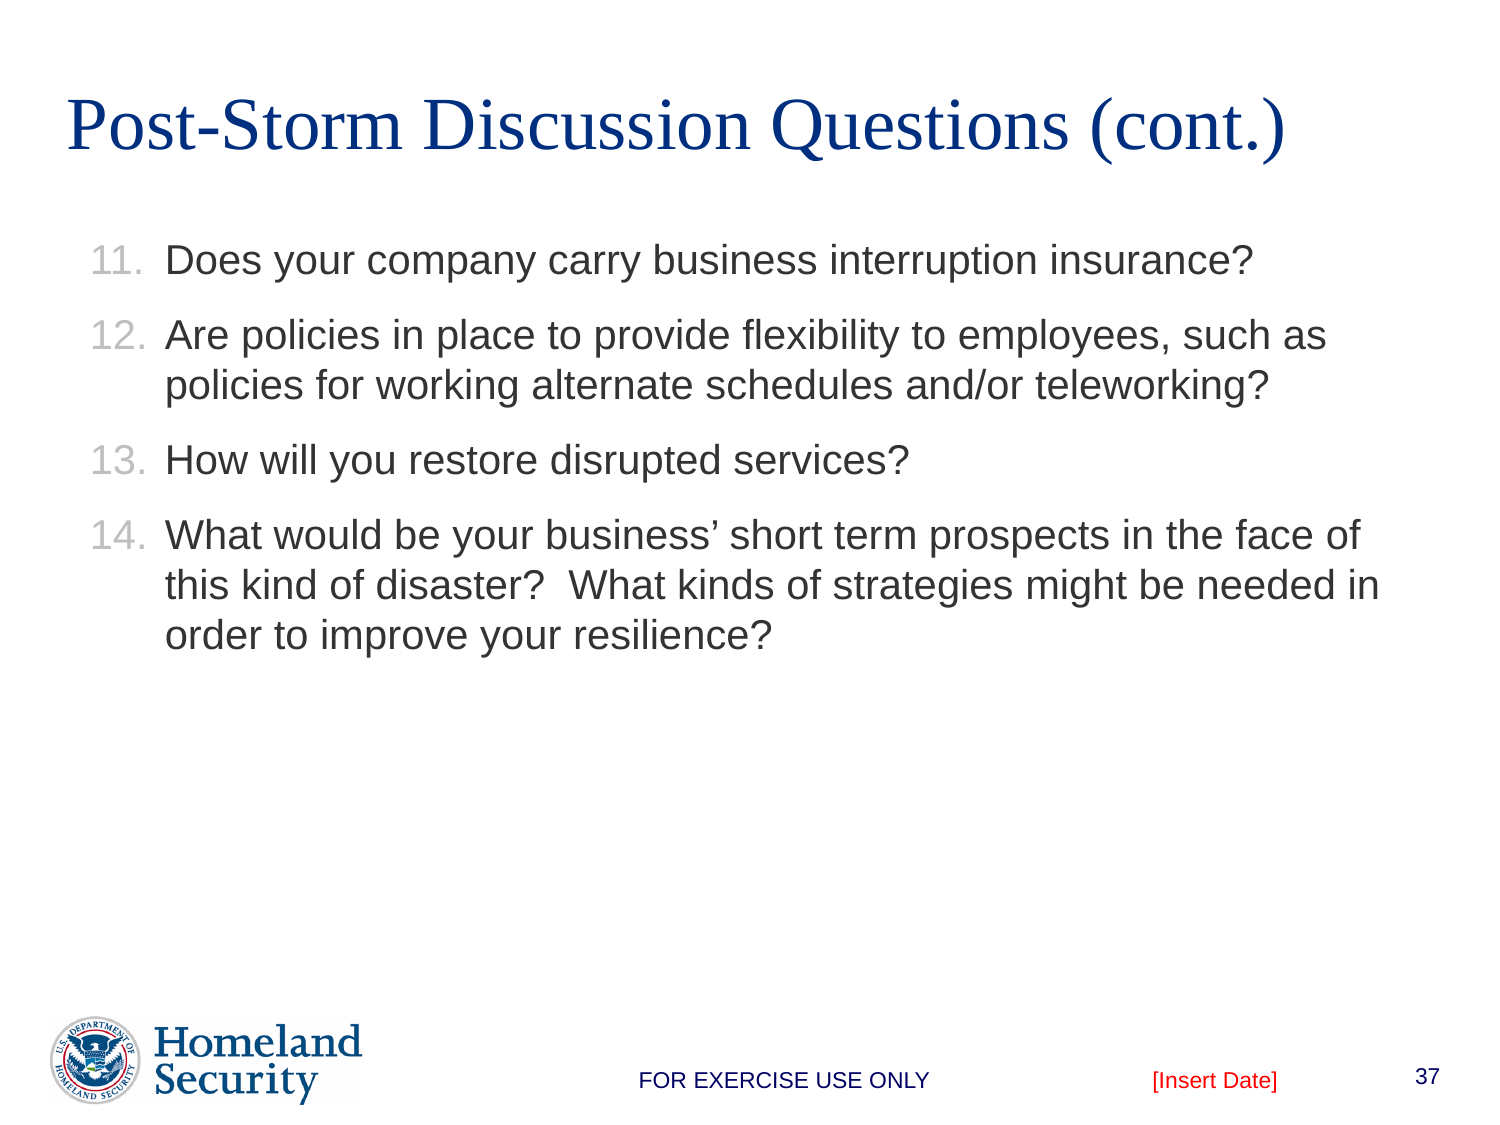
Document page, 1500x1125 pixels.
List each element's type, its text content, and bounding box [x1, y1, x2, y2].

title Post-Storm Discussion Questions (cont.) [51, 0, 1338, 173]
list 11. Does your company carry business interruption insurance? 12. Are policies in place to provide flexibility to employees, such as policies for working alternate schedules and/or teleworking? 13. How will you restore disrupted services? 14. What would be your business’ short term prospects in the face of this kind of disaster? What kinds of strategies might be needed in order to improve your resilience? [75, 224, 1425, 968]
slide_number 37 [1399, 1053, 1476, 1097]
picture [50, 1016, 363, 1105]
